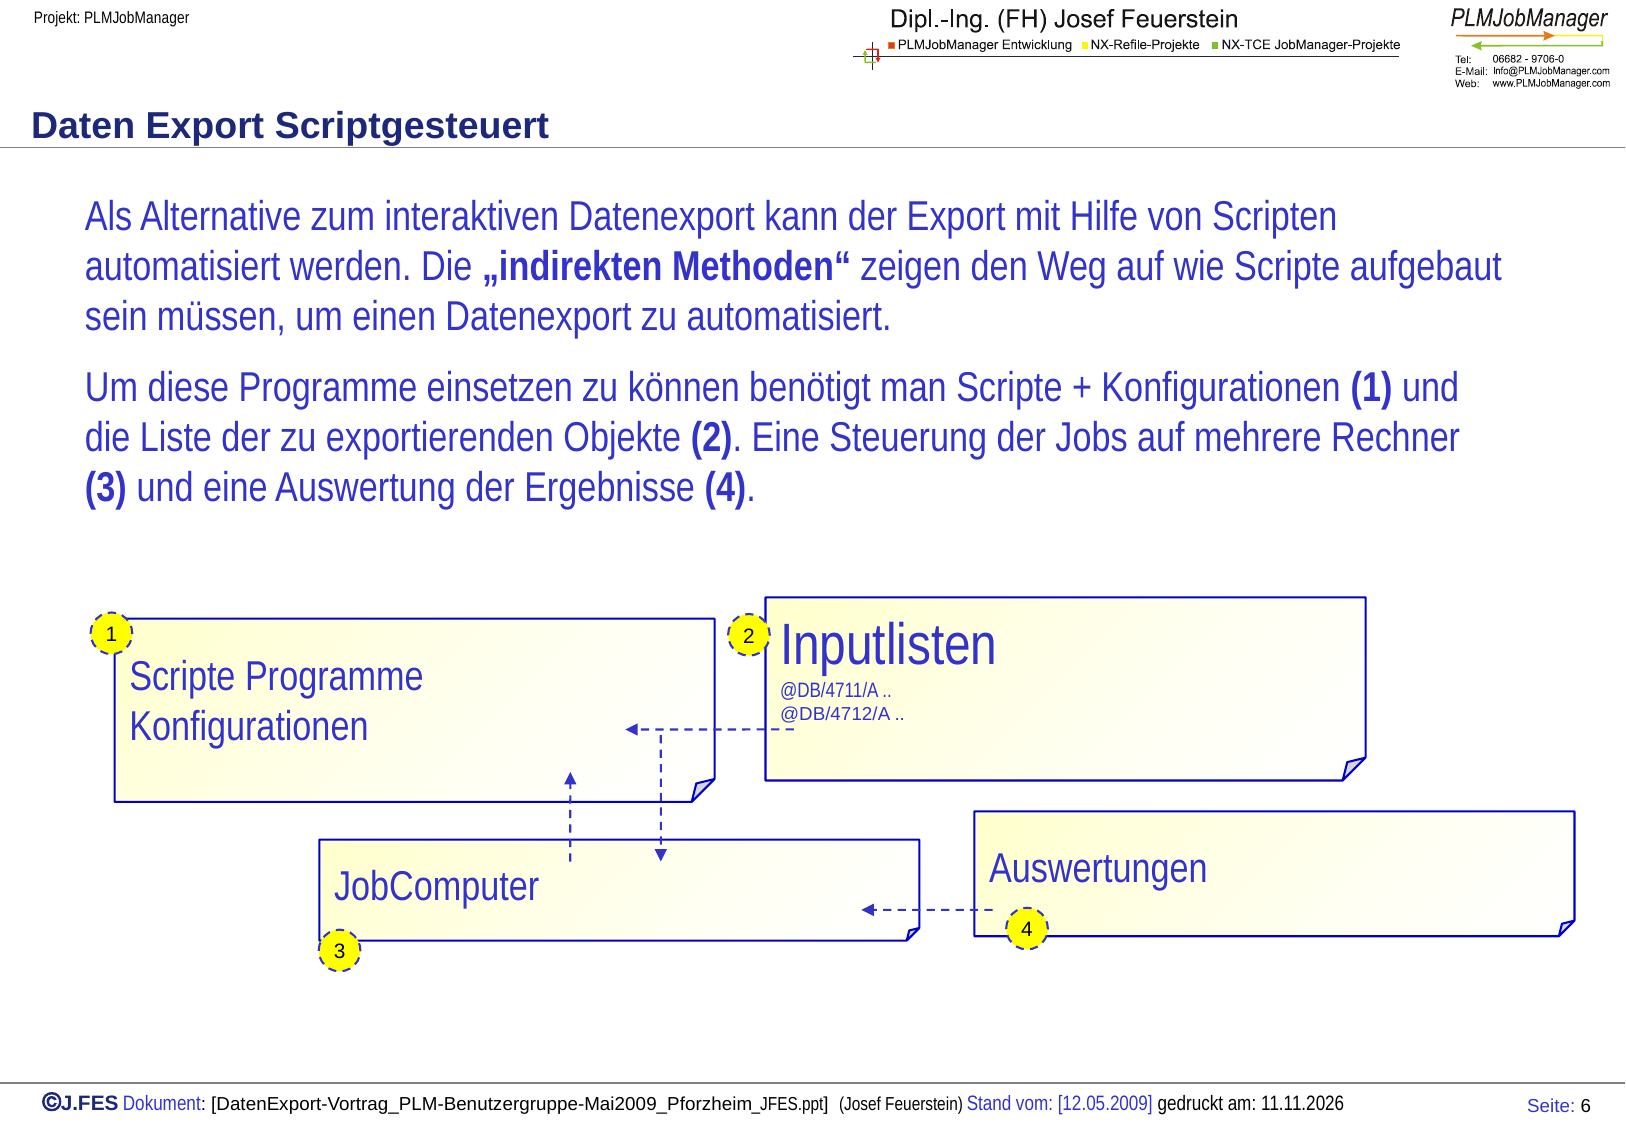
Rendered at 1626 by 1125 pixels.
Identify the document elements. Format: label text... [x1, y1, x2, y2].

text_box 3 [318, 949, 361, 972]
title Daten Export Scriptgesteuert [31, 73, 1600, 147]
text_box 1 [90, 612, 109, 654]
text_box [114, 597, 1575, 941]
text_box Als Alternative zum interaktiven Datenexport kann der Export mit Hilfe von Scripten automatisiert werden. Die „indirekten Methoden“ zeigen den Weg auf wie Scripte aufgebaut sein müssen, um einen Datenexport zu automatisiert. Um diese Programme einsetzen zu können benötigt man Scripte + Konfigurationen (1) und die Liste der zu exportierenden Objekte (2). Eine Steuerung der Jobs auf mehrere Rechner (3) und eine Auswertung der Ergebnisse (4). [70, 181, 1524, 517]
